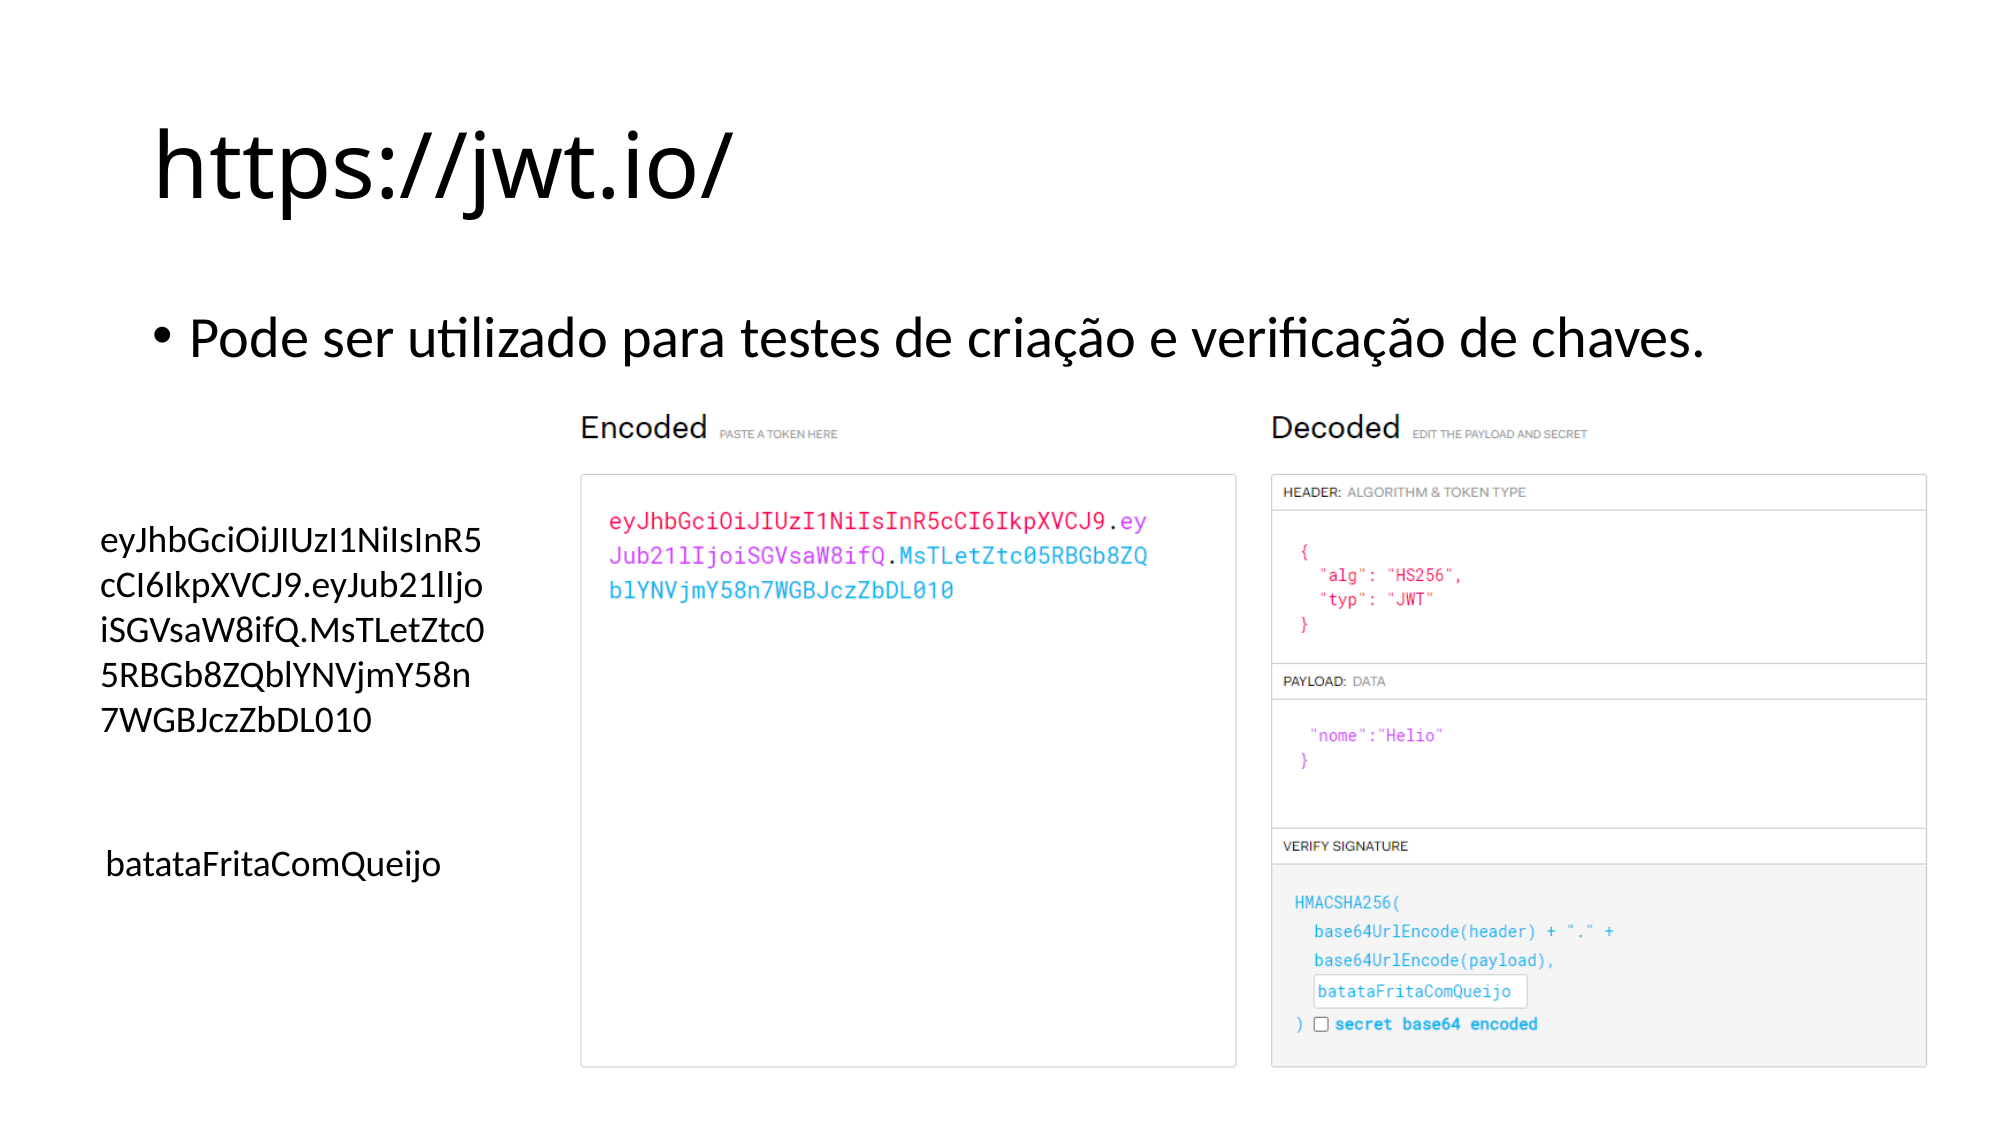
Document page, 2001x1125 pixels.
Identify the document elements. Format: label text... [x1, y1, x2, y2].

text_box batataFritaComQueijo [90, 831, 492, 892]
title https://jwt.io/ [137, 59, 1863, 278]
list Pode ser utilizado para testes de criação e verificação de chaves. [137, 299, 1863, 1014]
text_box eyJhbGciOiJIUzI1NiIsInR5cCI6IkpXVCJ9.eyJub21lIjoiSGVsaW8ifQ.MsTLetZtc05RBGb8ZQblYNVjmY58n7WGBJczZbDL010 [85, 507, 506, 748]
picture [569, 399, 1941, 1101]
